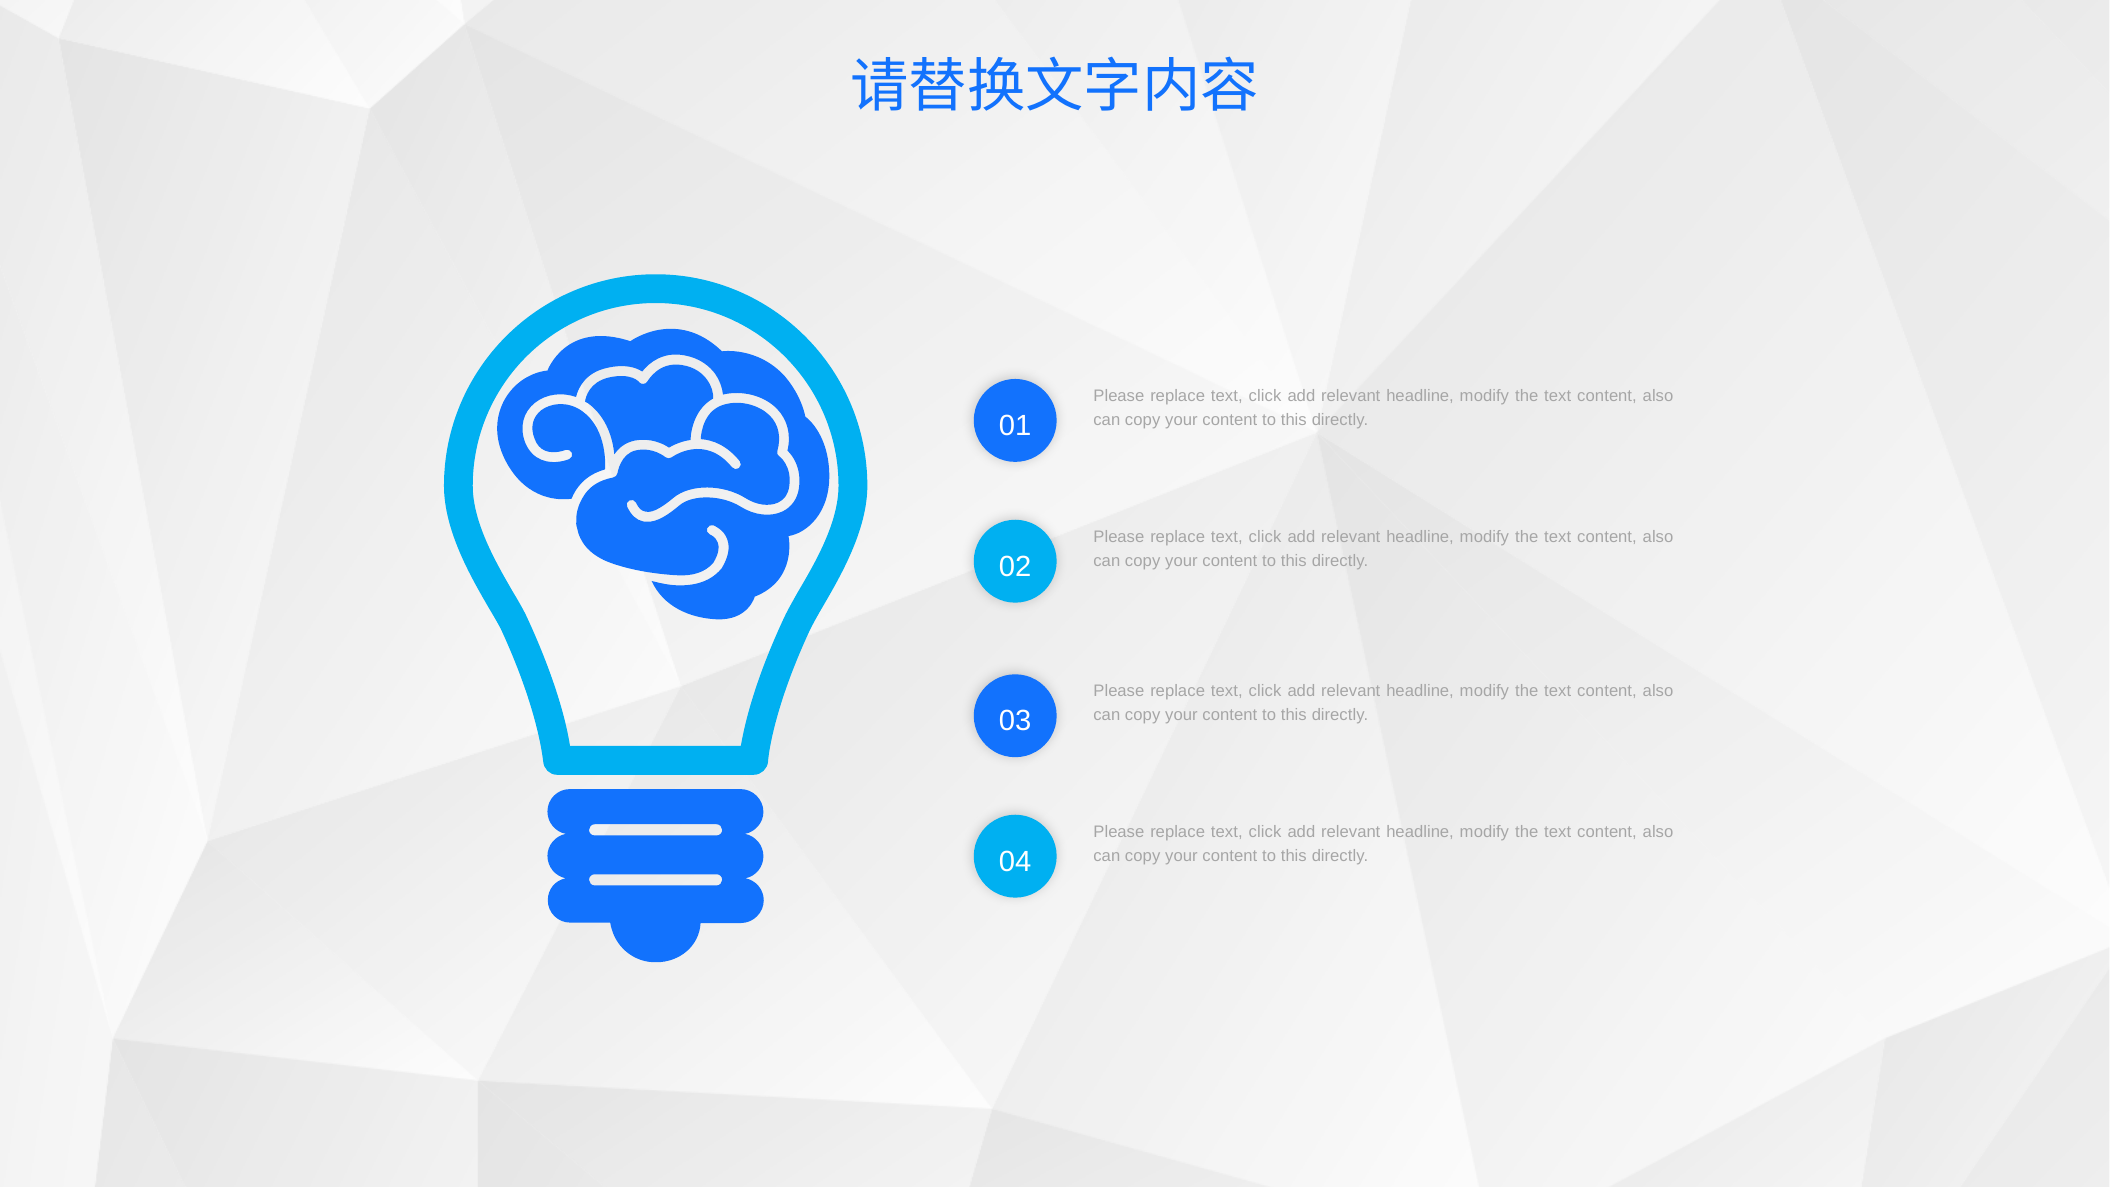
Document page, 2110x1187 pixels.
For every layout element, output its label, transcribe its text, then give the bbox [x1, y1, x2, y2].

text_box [480, 307, 831, 621]
text_box Please replace text, click add relevant headline, modify the text content, also can copy your content to this directly. [1093, 676, 1675, 724]
text_box [542, 274, 769, 307]
text_box [831, 367, 868, 593]
text_box 请替换文字内容 [795, 26, 1314, 125]
text_box [496, 621, 815, 775]
text_box Please replace text, click add relevant headline, modify the text content, also can copy your content to this directly. [1093, 816, 1675, 865]
text_box [443, 367, 480, 593]
text_box Please replace text, click add relevant headline, modify the text content, also can copy your content to this directly. [1093, 521, 1675, 570]
text_box 03 [972, 673, 1058, 759]
text_box Please replace text, click add relevant headline, modify the text content, also can copy your content to this directly. [1093, 380, 1675, 429]
picture [0, 0, 2110, 1187]
text_box 02 [972, 518, 1058, 604]
text_box 04 [972, 813, 1058, 899]
text_box 01 [972, 377, 1058, 463]
text_box [547, 789, 764, 963]
